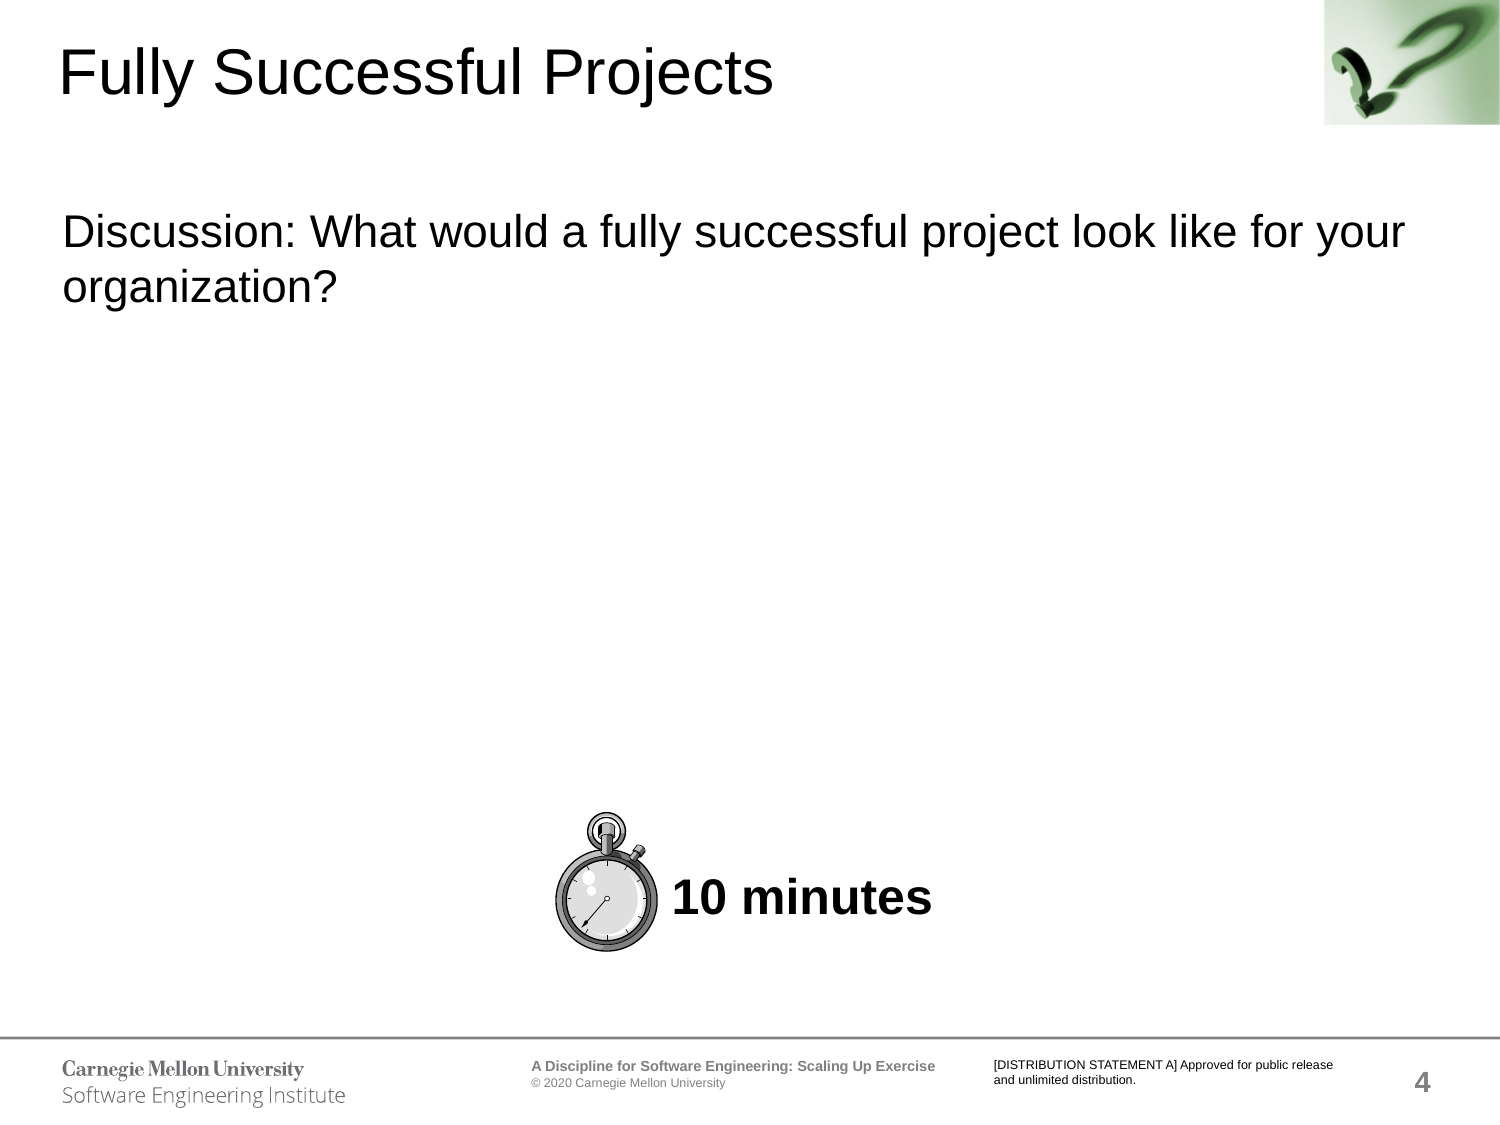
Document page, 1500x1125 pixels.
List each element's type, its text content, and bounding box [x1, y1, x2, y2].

list Discussion: What would a fully successful project look like for your organization? [62, 202, 1431, 988]
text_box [555, 811, 947, 957]
picture [1324, 0, 1500, 125]
title Fully Successful Projects [58, 39, 1324, 98]
